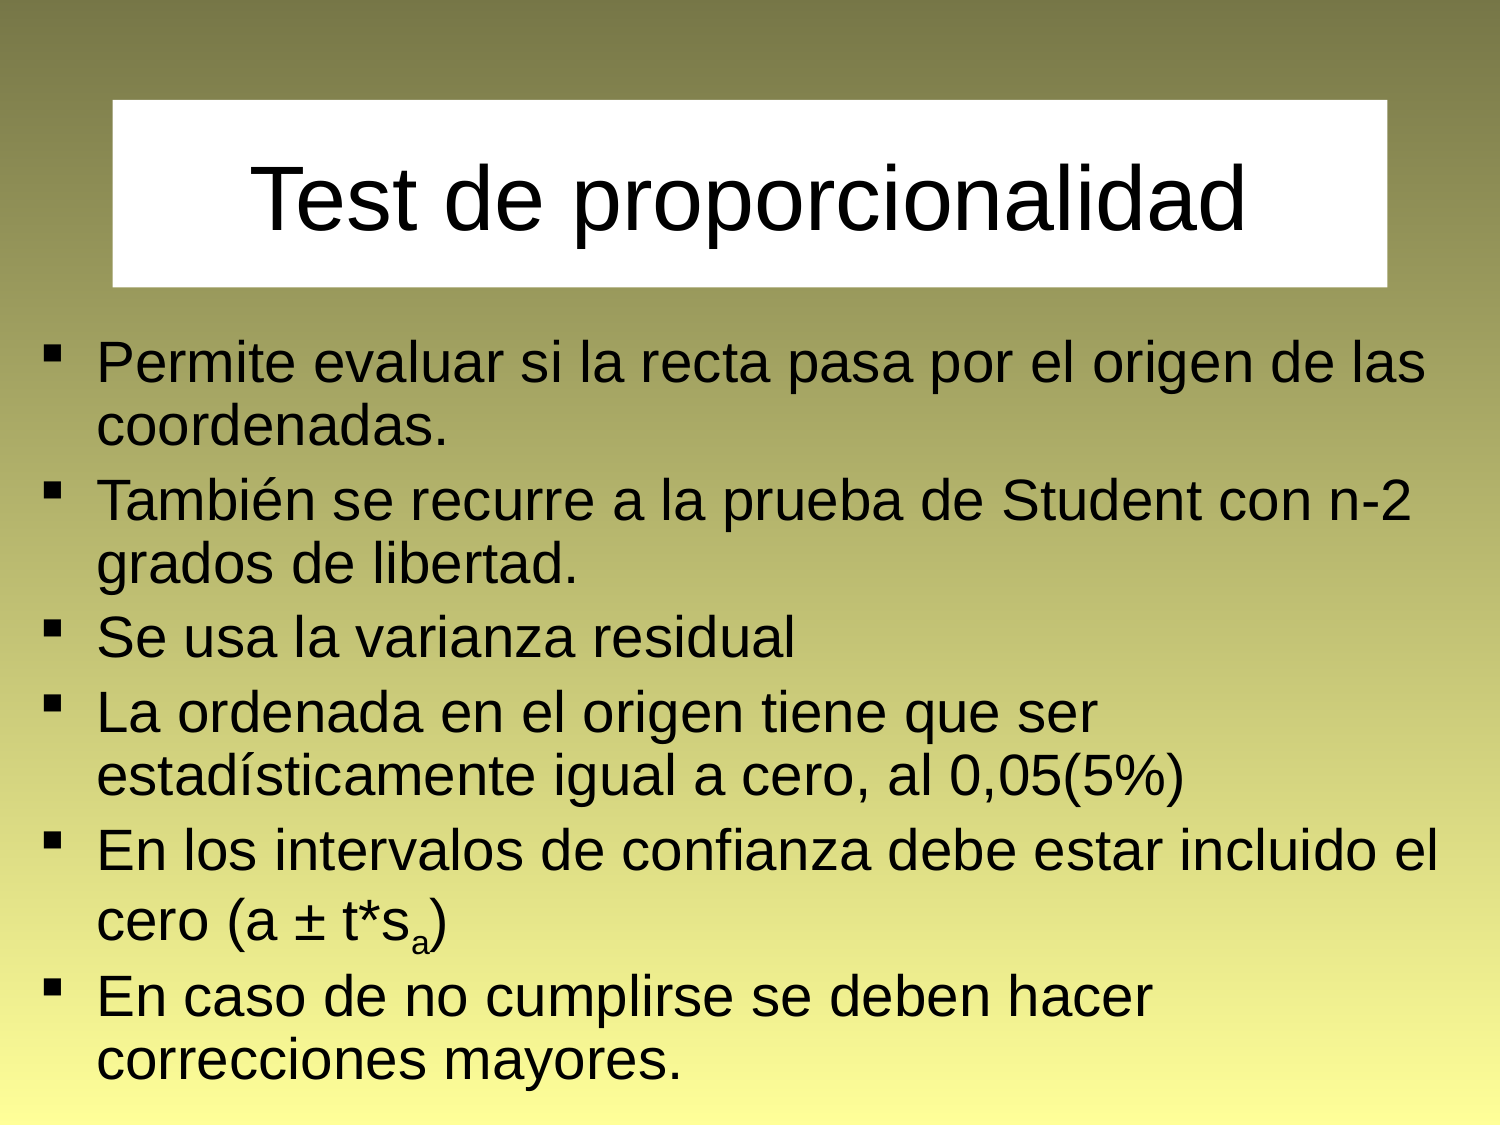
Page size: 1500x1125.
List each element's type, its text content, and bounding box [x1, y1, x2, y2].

list Permite evaluar si la recta pasa por el origen de las coordenadas. También se recurre a la prueba de Student con n-2 grados de libertad. Se usa la varianza residual La ordenada en el origen tiene que ser estadísticamente igual a cero, al 0,05(5%) En los intervalos de confianza debe estar incluido el cero (a ± t*sa) En caso de no cumplirse se deben hacer correcciones mayores. [24, 324, 1500, 1125]
title Test de proporcionalidad [112, 99, 1388, 288]
